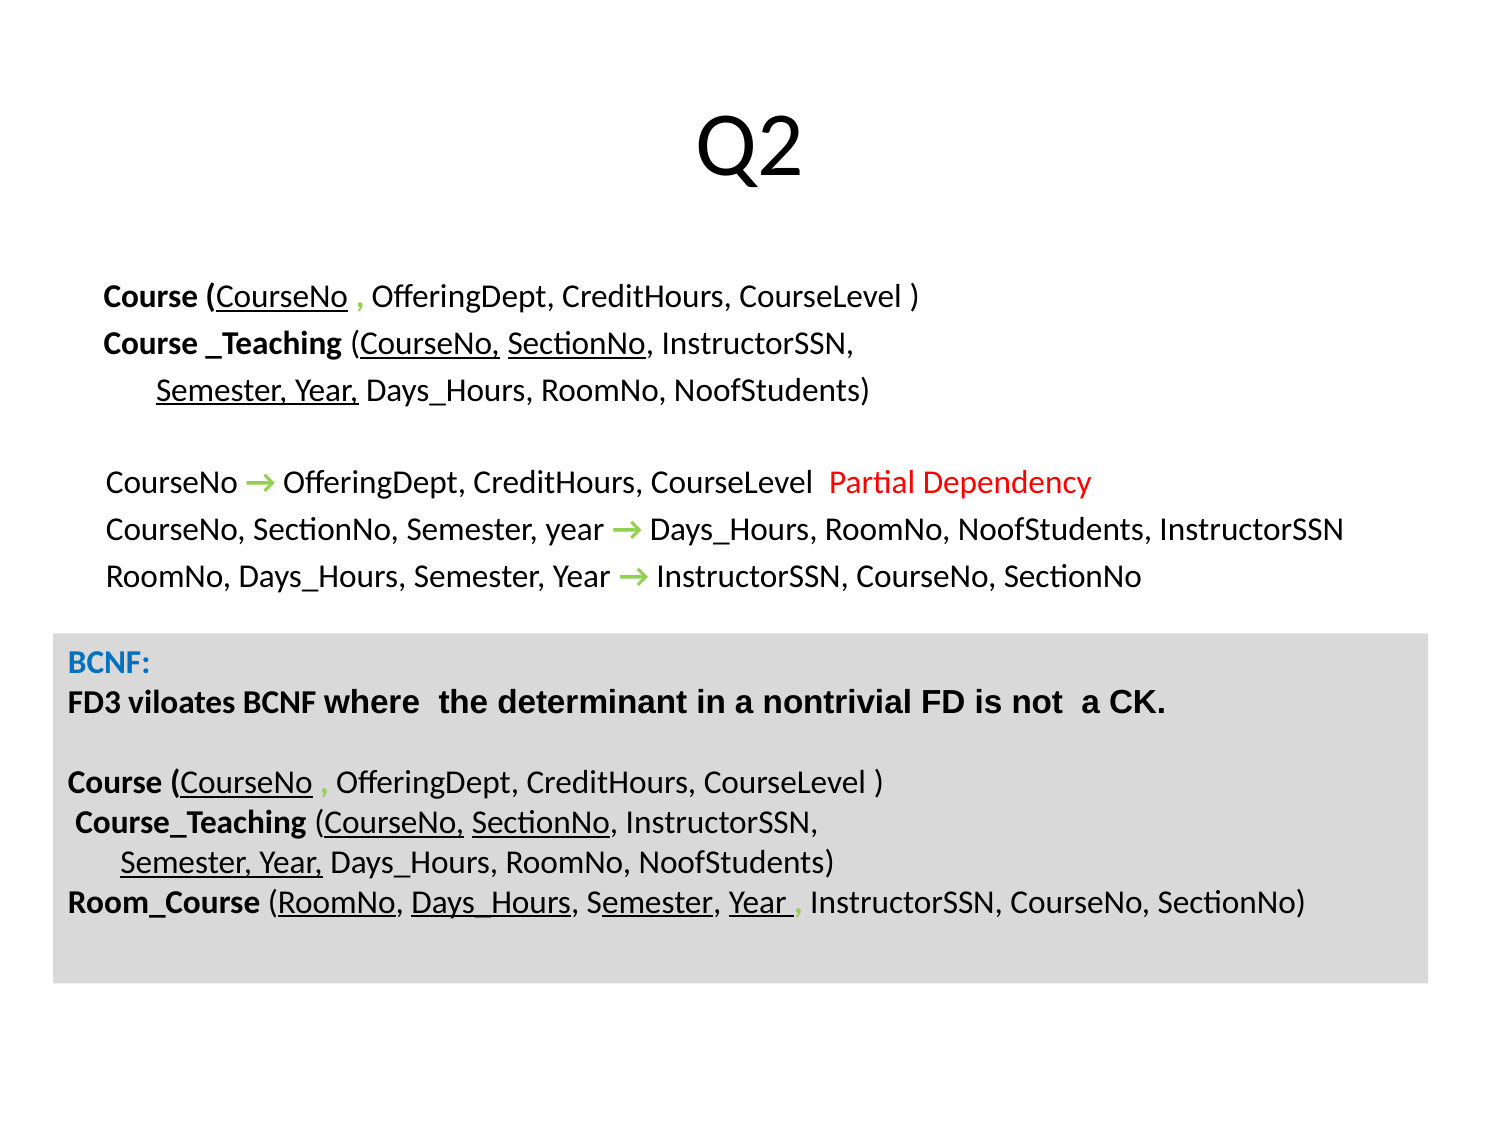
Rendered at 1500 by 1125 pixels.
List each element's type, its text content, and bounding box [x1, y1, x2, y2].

text_box BCNF: FD3 viloates BCNF where the determinant in a nontrivial FD is not a CK. Course (CourseNo , OfferingDept, CreditHours, CourseLevel ) Course_Teaching (CourseNo, SectionNo, InstructorSSN, Semester, Year, Days_Hours, RoomNo, NoofStudents) Room_Course (RoomNo, Days_Hours, Semester, Year , InstructorSSN, CourseNo, SectionNo) [53, 633, 1429, 984]
list Course (CourseNo , OfferingDept, CreditHours, CourseLevel ) Course _Teaching (CourseNo, SectionNo, InstructorSSN, Semester, Year, Days_Hours, RoomNo, NoofStudents) CourseNo → OfferingDept, CreditHours, CourseLevel Partial Dependency CourseNo, SectionNo, Semester, year → Days_Hours, RoomNo, NoofStudents, InstructorSSN RoomNo, Days_Hours, Semester, Year → InstructorSSN, CourseNo, SectionNo [88, 267, 1439, 1010]
title Q2 [75, 45, 1425, 233]
